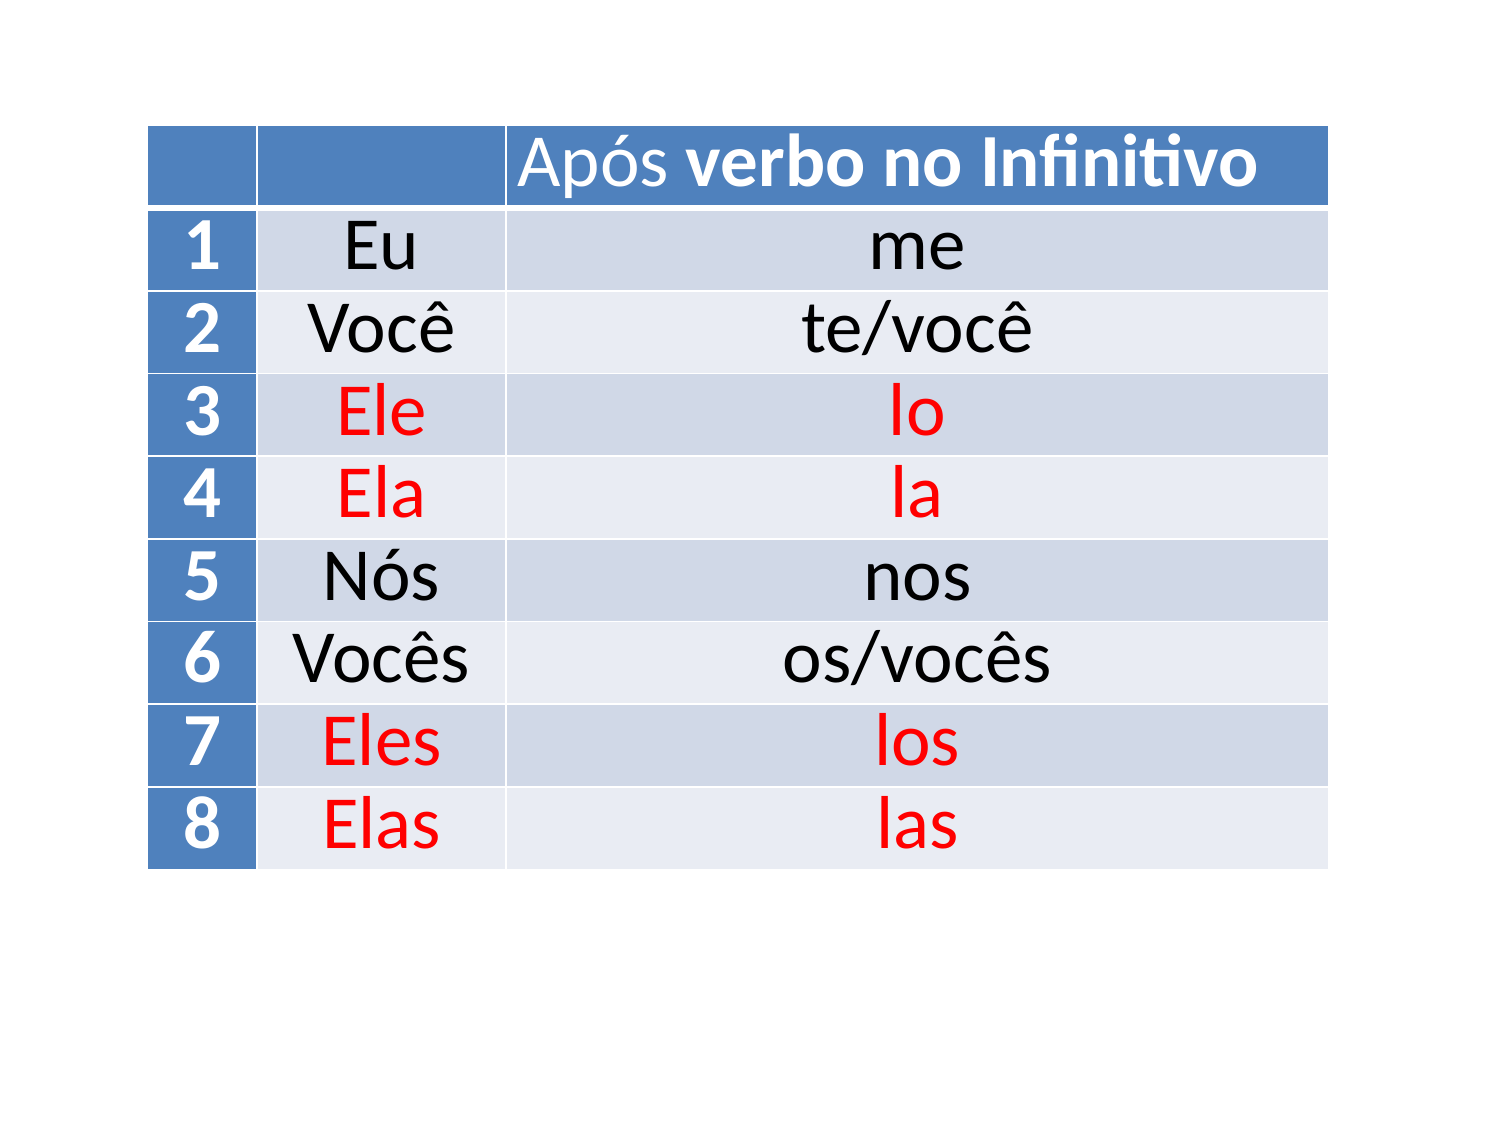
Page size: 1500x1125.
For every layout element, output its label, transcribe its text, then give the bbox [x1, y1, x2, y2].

table_cell Eu [258, 211, 505, 290]
table_cell Eles [258, 705, 505, 786]
table_cell 6 [148, 622, 256, 703]
table_header [258, 126, 505, 205]
table_cell la [507, 457, 1328, 538]
table_cell las [507, 788, 1328, 869]
table_cell 2 [148, 292, 256, 373]
table_cell los [507, 705, 1328, 786]
table_cell os/vocês [507, 622, 1328, 703]
table_header [148, 126, 256, 205]
table_cell nos [507, 540, 1328, 621]
table_cell Ele [258, 374, 505, 455]
table_cell Ela [258, 457, 505, 538]
table_cell Vocês [258, 622, 505, 703]
table_cell 8 [148, 788, 256, 869]
table_cell Elas [258, 788, 505, 869]
table_cell lo [507, 374, 1328, 455]
table_cell Você [258, 292, 505, 373]
table_cell me [507, 211, 1328, 290]
table_cell 7 [148, 705, 256, 786]
table_cell 5 [148, 540, 256, 621]
table_header Após verbo no Infinitivo [507, 126, 1328, 205]
table_cell Nós [258, 540, 505, 621]
table_cell 1 [148, 211, 256, 290]
table_cell te/você [507, 292, 1328, 373]
table_cell 4 [148, 457, 256, 538]
table_cell 3 [148, 374, 256, 455]
